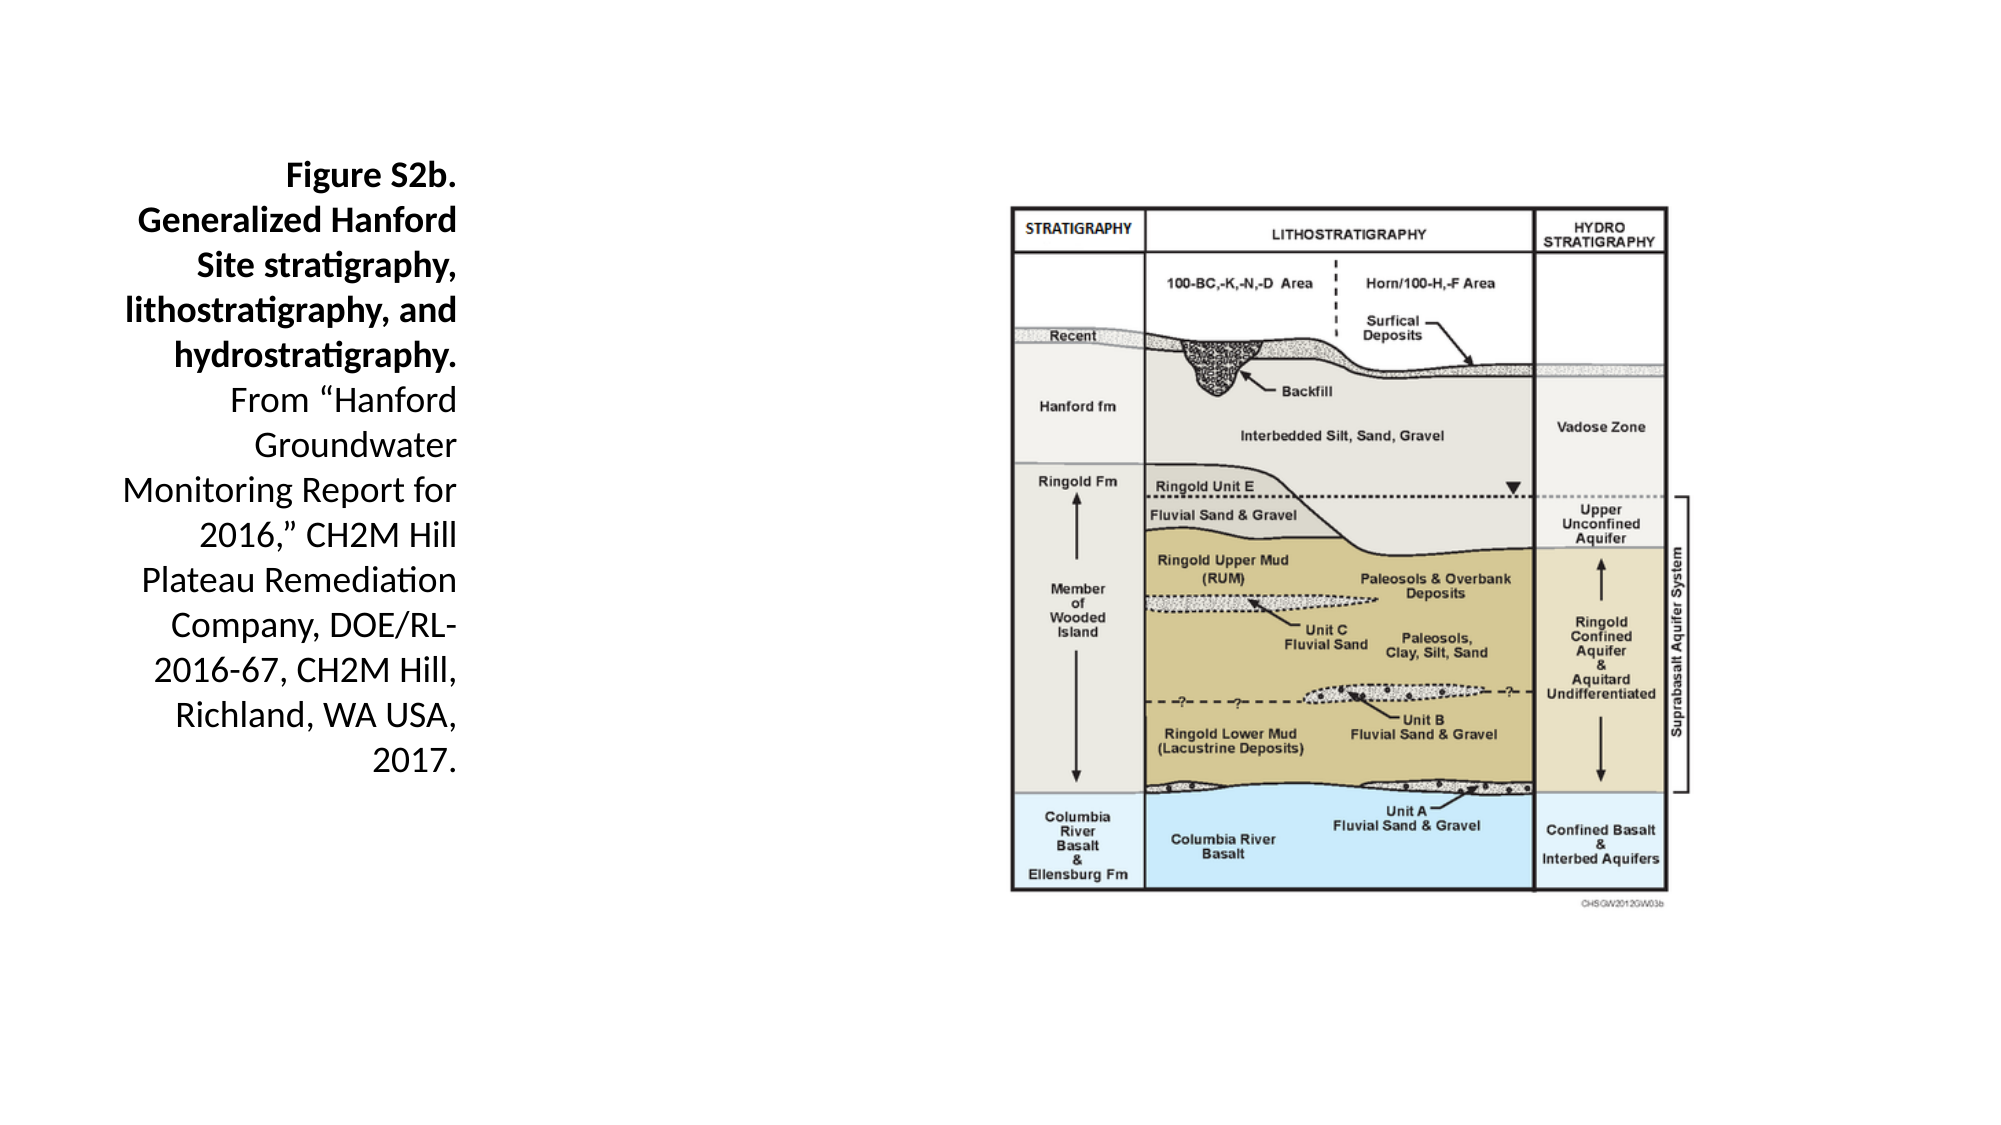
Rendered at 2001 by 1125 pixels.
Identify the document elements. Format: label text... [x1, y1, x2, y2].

picture [577, 36, 1952, 1098]
text_box Figure S2b. Generalized Hanford Site stratigraphy, lithostratigraphy, and hydrostratigraphy. From “Hanford Groundwater Monitoring Report for 2016,” CH2M Hill Plateau Remediation Company, DOE/RL-2016-67, CH2M Hill, Richland, WA USA, 2017. [98, 142, 473, 832]
